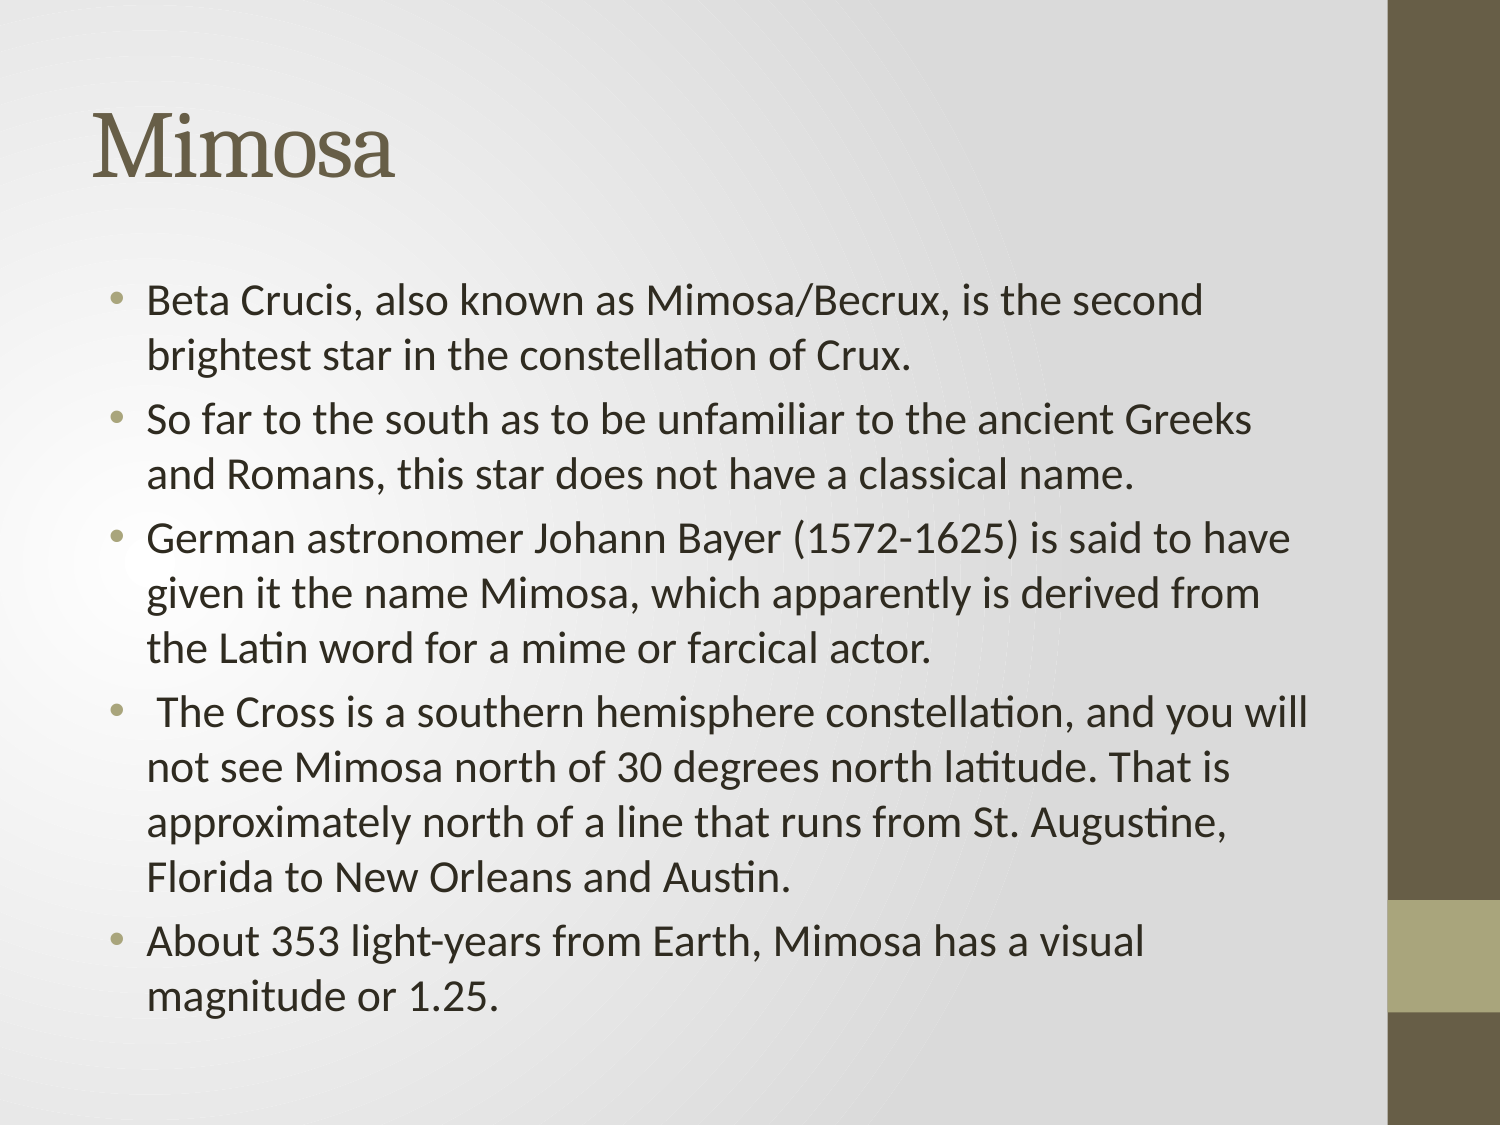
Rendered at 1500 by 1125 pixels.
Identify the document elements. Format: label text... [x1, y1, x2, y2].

title Mimosa [75, 45, 1325, 233]
list Beta Crucis, also known as Mimosa/Becrux, is the second brightest star in the constellation of Crux. So far to the south as to be unfamiliar to the ancient Greeks and Romans, this star does not have a classical name. German astronomer Johann Bayer (1572-1625) is said to have given it the name Mimosa, which apparently is derived from the Latin word for a mime or farcical actor. The Cross is a southern hemisphere constellation, and you will not see Mimosa north of 30 degrees north latitude. That is approximately north of a line that runs from St. Augustine, Florida to New Orleans and Austin. About 353 light-years from Earth, Mimosa has a visual magnitude or 1.25. [75, 262, 1325, 1050]
